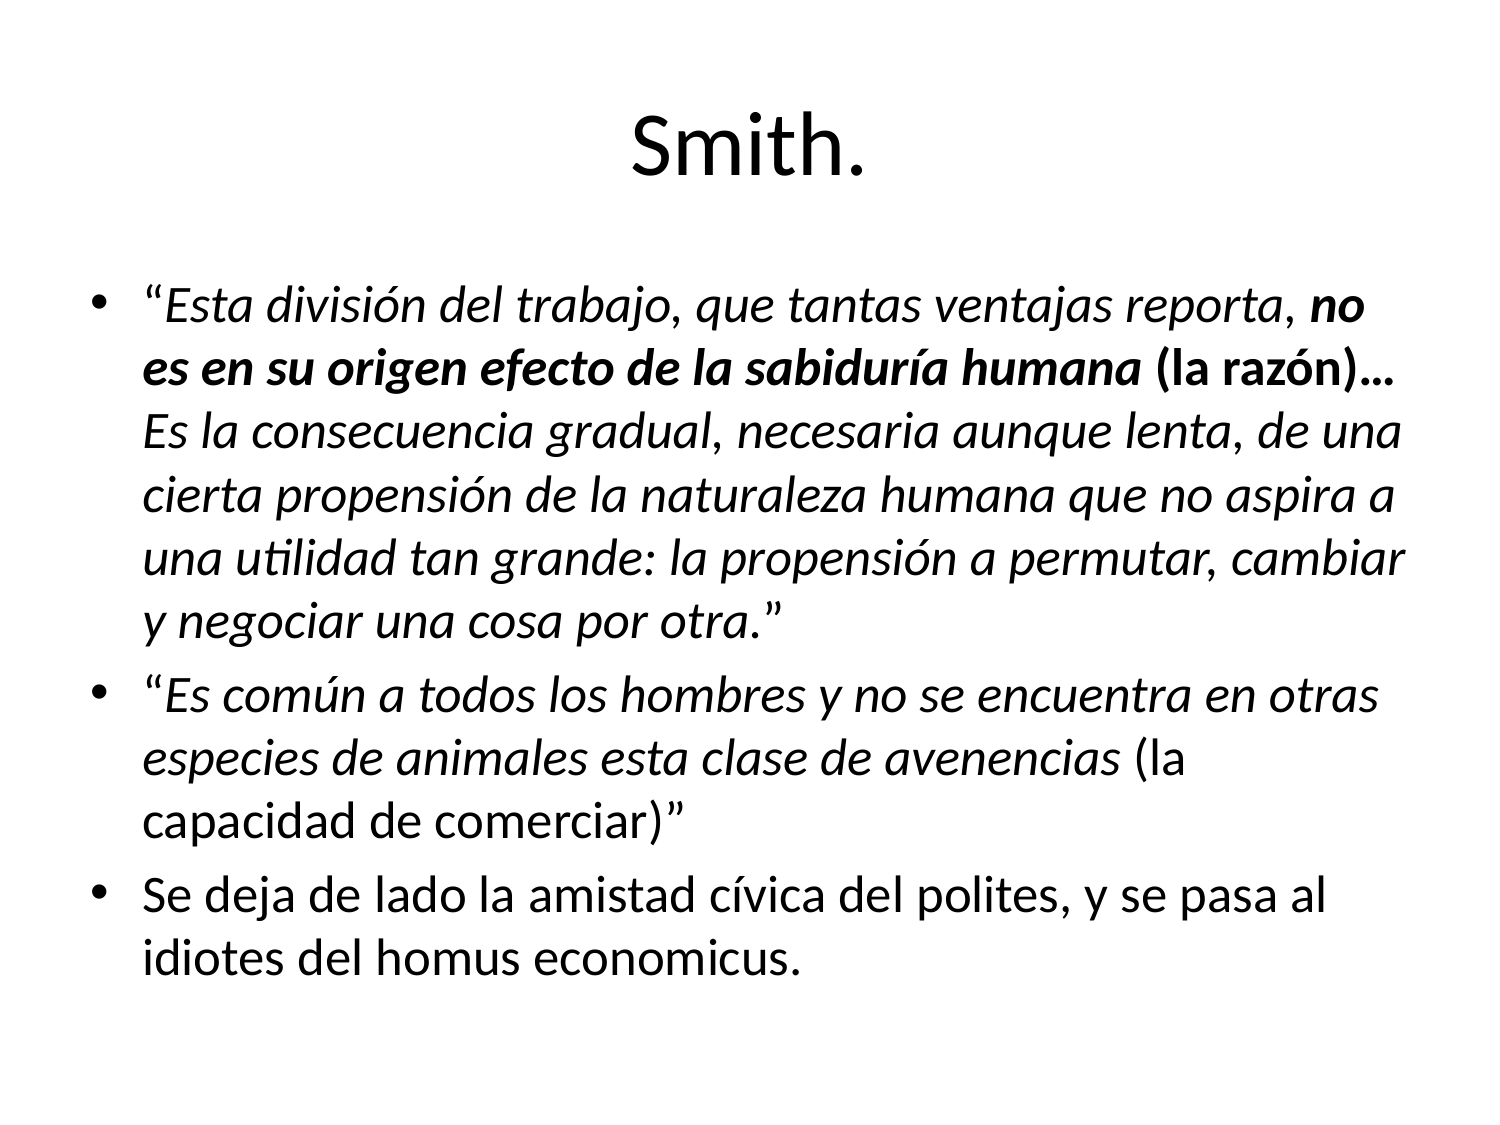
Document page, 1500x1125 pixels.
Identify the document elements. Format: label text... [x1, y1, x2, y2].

list “Esta división del trabajo, que tantas ventajas reporta, no es en su origen efecto de la sabiduría humana (la razón)… Es la consecuencia gradual, necesaria aunque lenta, de una cierta propensión de la naturaleza humana que no aspira a una utilidad tan grande: la propensión a permutar, cambiar y negociar una cosa por otra.” “Es común a todos los hombres y no se encuentra en otras especies de animales esta clase de avenencias (la capacidad de comerciar)” Se deja de lado la amistad cívica del polites, y se pasa al idiotes del homus economicus. [75, 262, 1425, 1005]
title Smith. [75, 45, 1425, 233]
